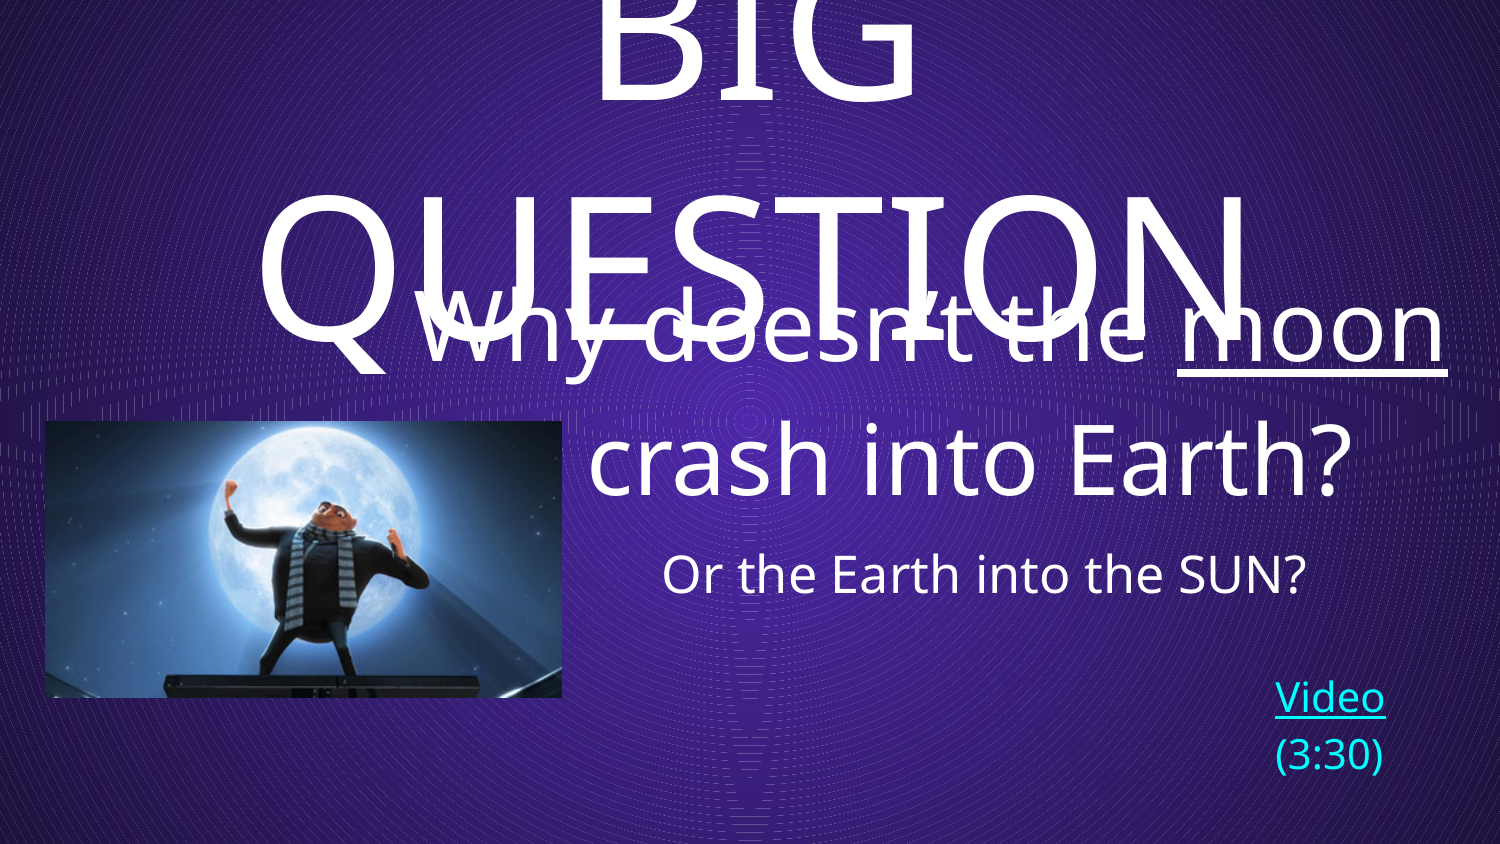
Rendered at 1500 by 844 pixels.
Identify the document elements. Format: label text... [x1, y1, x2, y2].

text_box Or the Earth into the SUN? [646, 526, 1373, 619]
text_box Why doesn’t the moon (1:51) crash into Earth? [384, 248, 1477, 680]
text_box Video (3:30) [1260, 655, 1453, 793]
picture [45, 421, 563, 699]
title BIG QUESTION [108, 73, 1404, 207]
